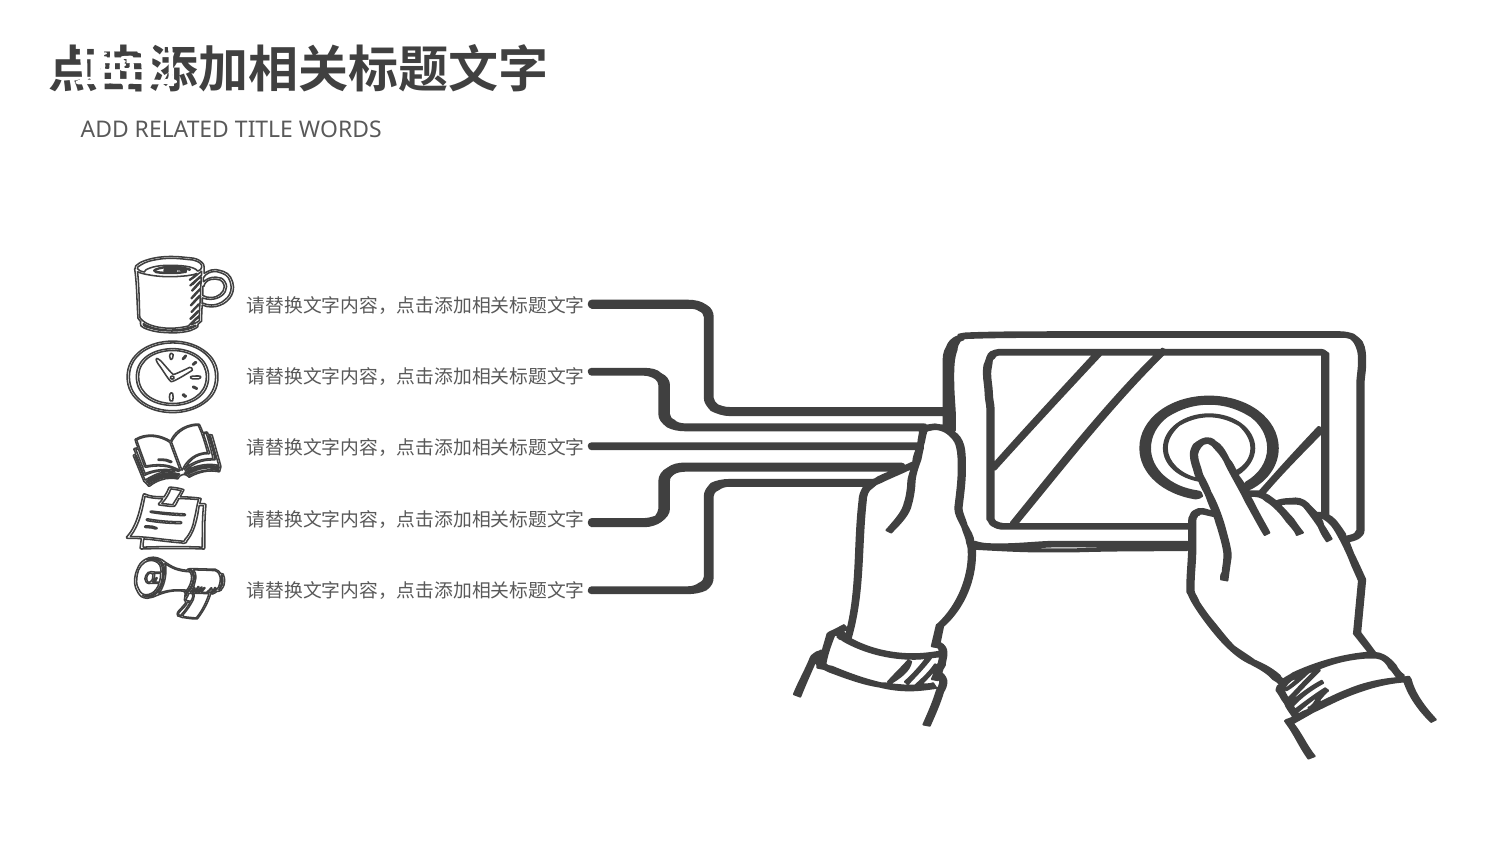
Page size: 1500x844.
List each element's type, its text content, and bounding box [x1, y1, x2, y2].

text_box 请替换文字内容，点击添加相关标题文字 [228, 352, 603, 395]
text_box 请替换文字内容，点击添加相关标题文字 [228, 566, 603, 609]
text_box [588, 300, 1437, 759]
picture [71, 33, 178, 114]
text_box 请替换文字内容，点击添加相关标题文字 [238, 281, 603, 324]
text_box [134, 256, 234, 334]
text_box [126, 340, 219, 413]
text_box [126, 486, 207, 550]
text_box 请替换文字内容，点击添加相关标题文字 [228, 424, 603, 466]
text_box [132, 423, 222, 487]
text_box 请替换文字内容，点击添加相关标题文字 [228, 495, 603, 537]
text_box [134, 558, 225, 619]
